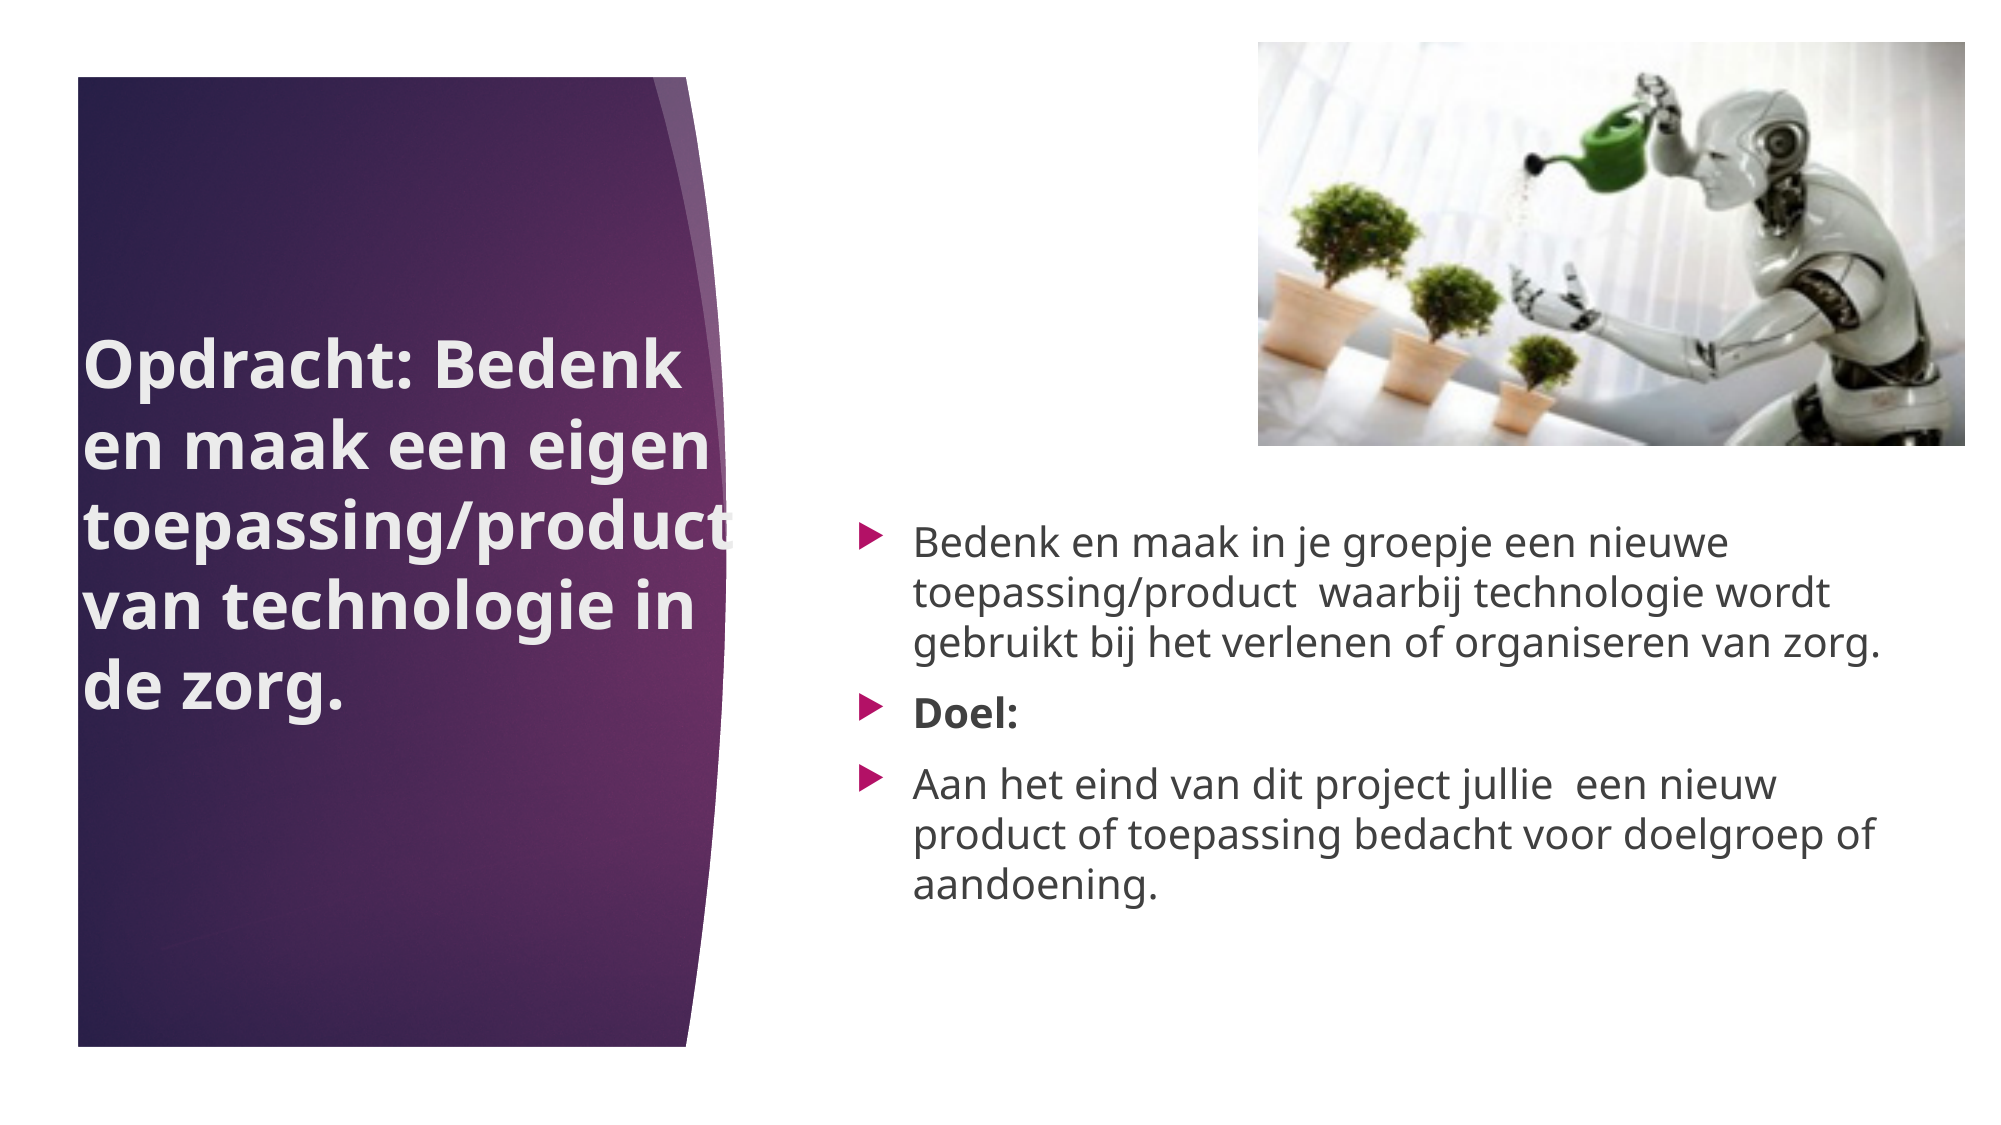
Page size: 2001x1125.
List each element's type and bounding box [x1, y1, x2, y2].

picture [1257, 42, 1965, 446]
text_box [0, 0, 2000, 1125]
